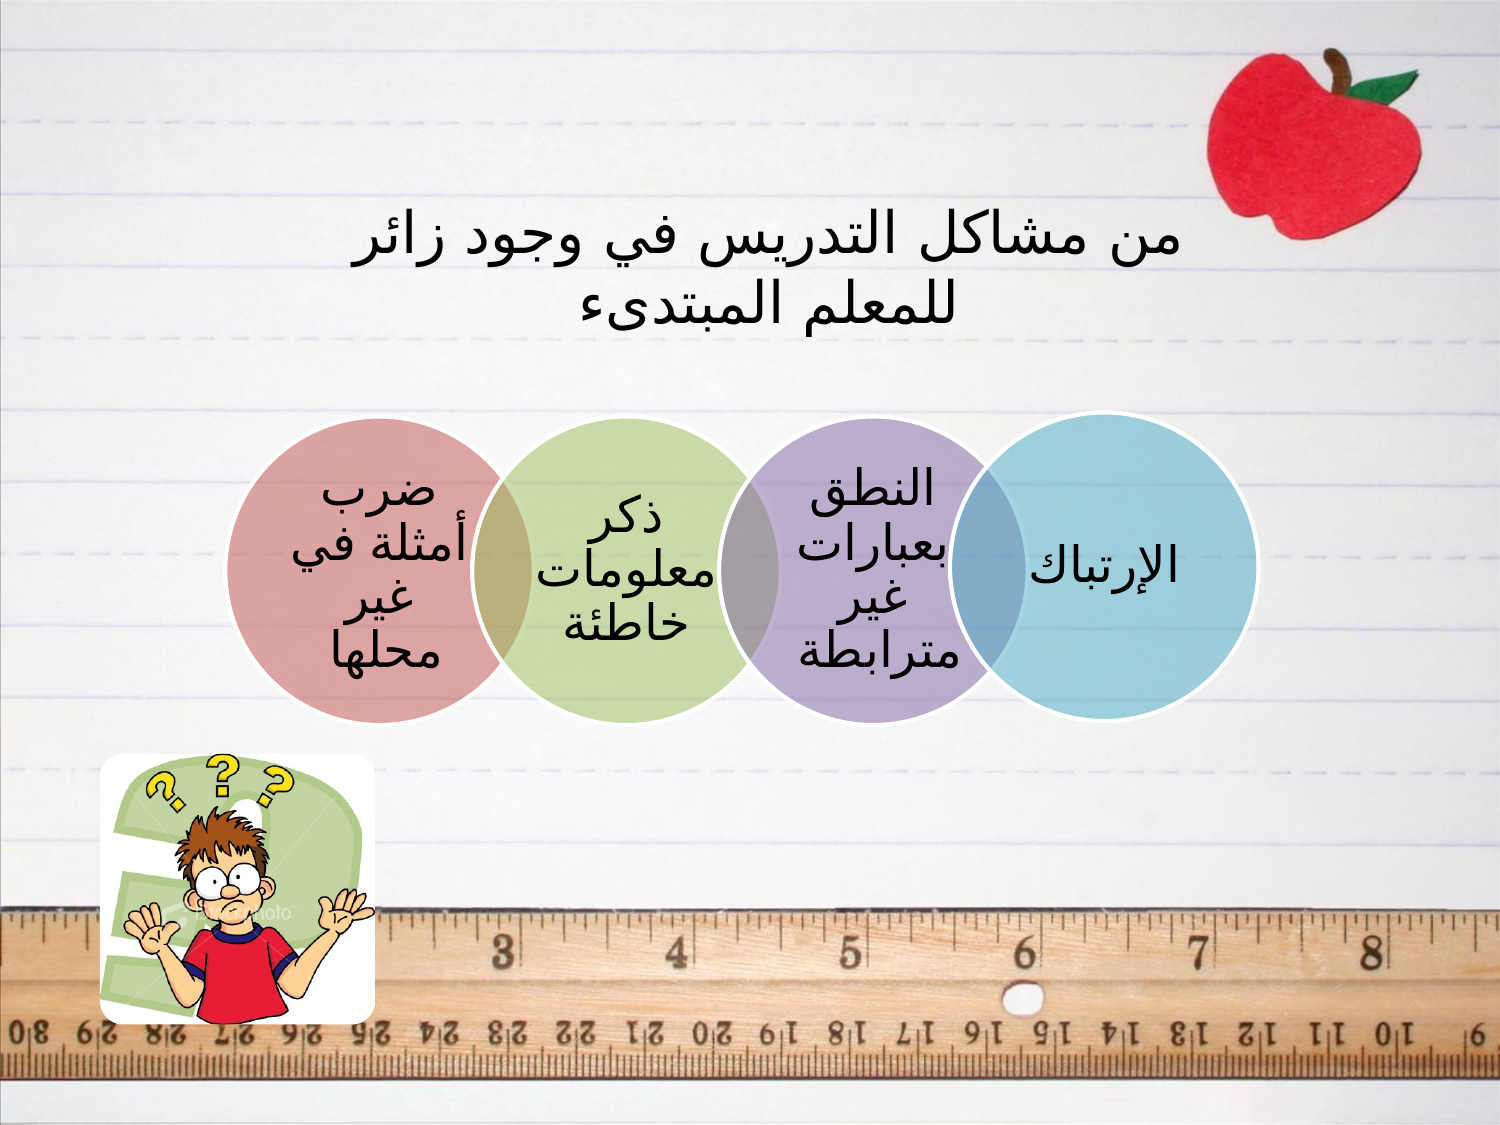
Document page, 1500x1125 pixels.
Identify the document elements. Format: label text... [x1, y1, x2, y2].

picture [0, 0, 1500, 1125]
text_box من مشاكل التدريس في وجود زائر للمعلم المبتدىء [312, 187, 1225, 235]
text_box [224, 237, 1276, 905]
